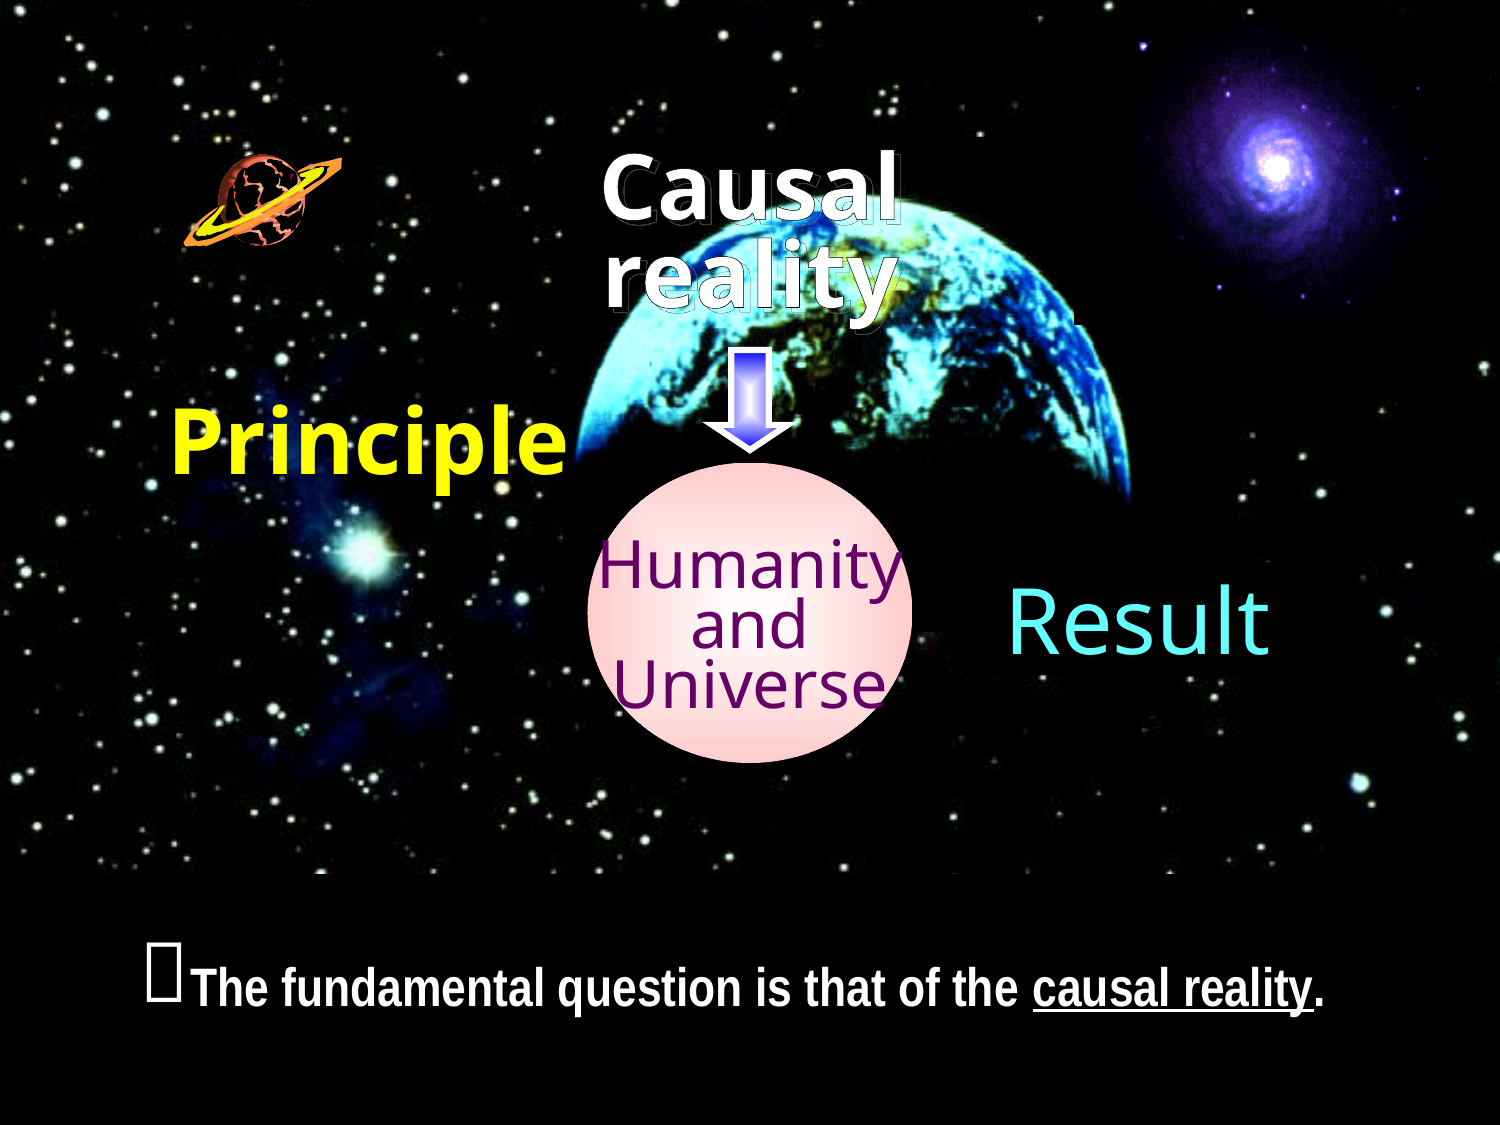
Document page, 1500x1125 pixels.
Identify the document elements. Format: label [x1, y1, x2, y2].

text_box [124, 86, 913, 576]
text_box [0, 0, 1500, 1125]
text_box [587, 349, 913, 764]
text_box [124, 950, 1388, 1026]
